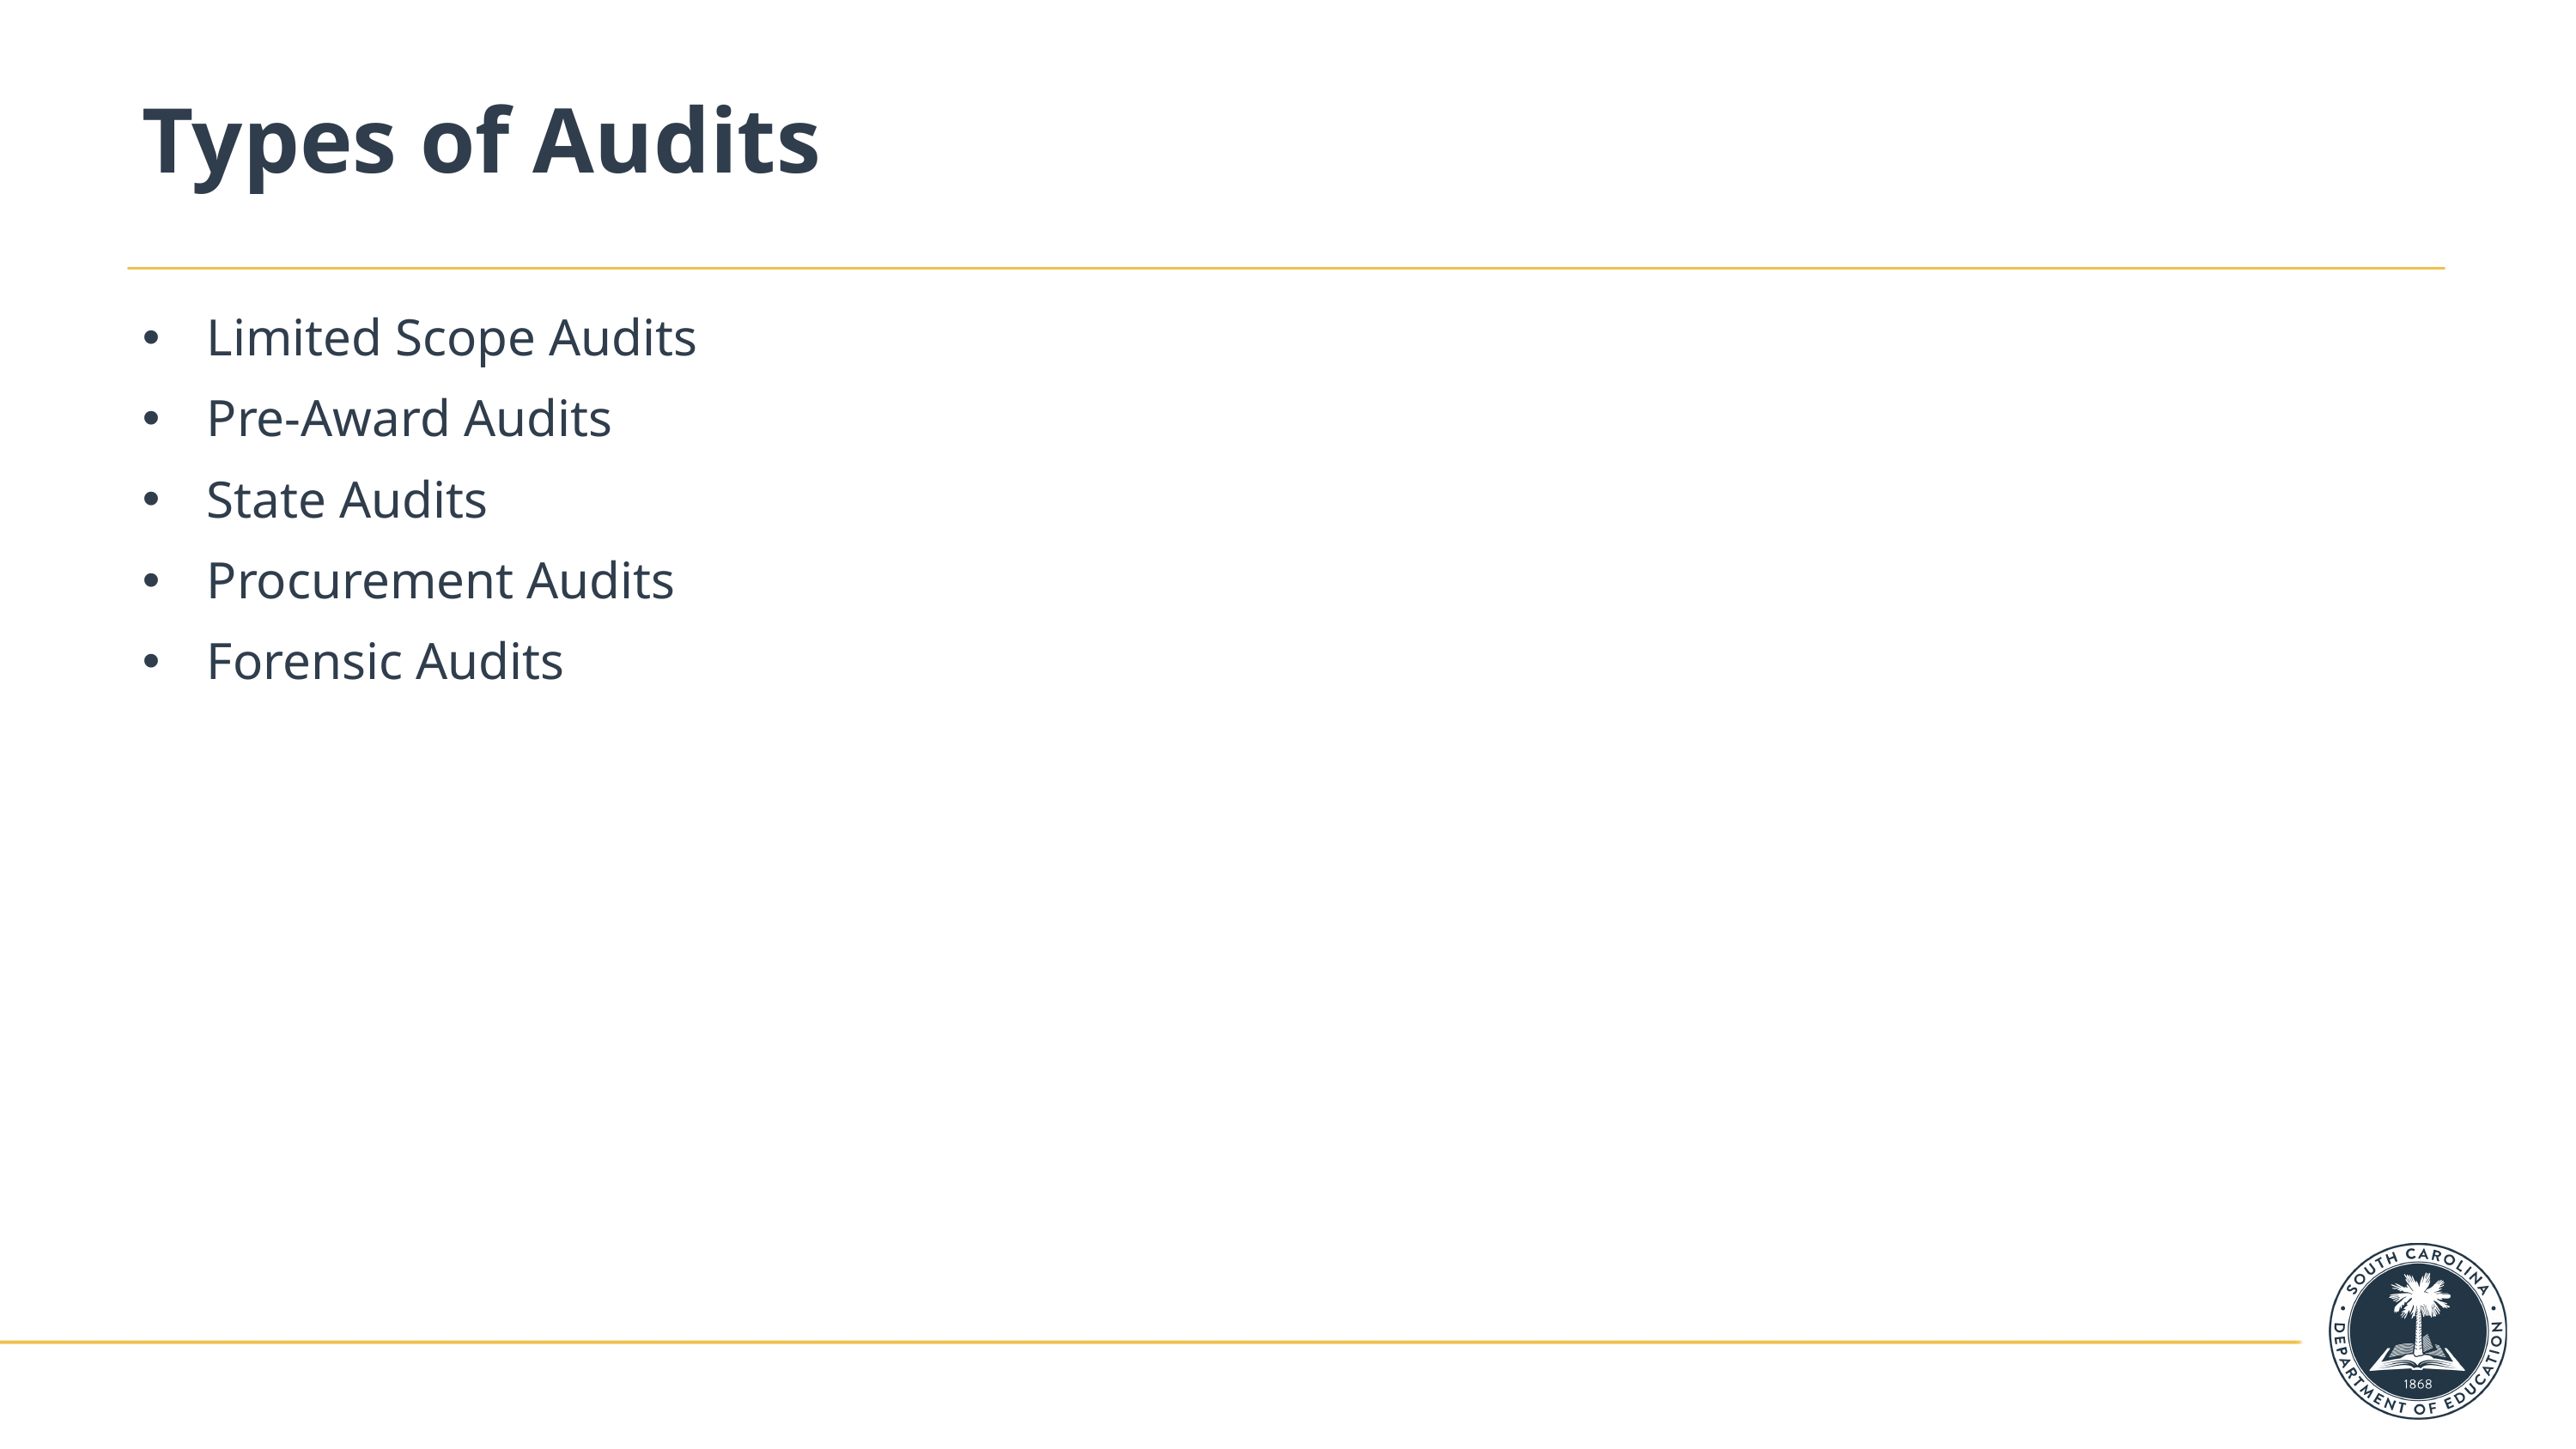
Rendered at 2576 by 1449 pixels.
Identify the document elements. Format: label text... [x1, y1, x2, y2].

picture [2329, 1243, 2507, 1420]
title Types of Audits [129, 76, 2447, 232]
list Limited Scope Audits Pre-Award Audits State Audits Procurement Audits Forensic Audits [129, 306, 2447, 1149]
